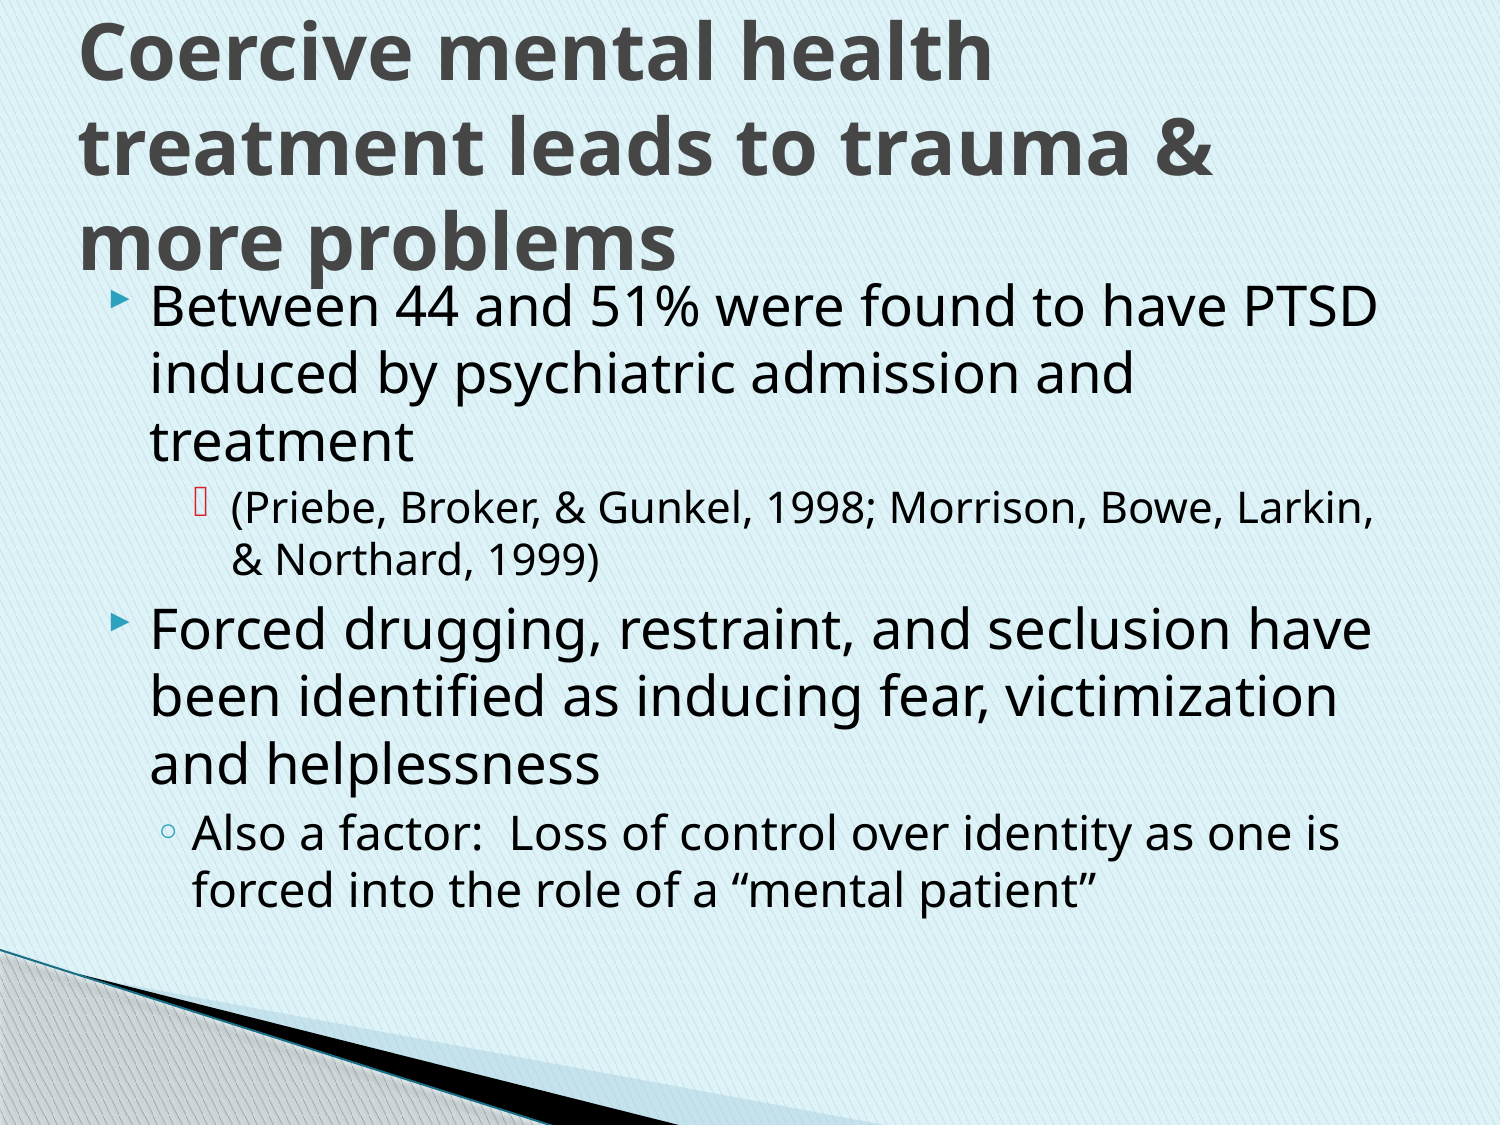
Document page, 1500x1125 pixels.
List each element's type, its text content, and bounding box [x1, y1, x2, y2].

list Between 44 and 51% were found to have PTSD induced by psychiatric admission and treatment (Priebe, Broker, & Gunkel, 1998; Morrison, Bowe, Larkin, & Northard, 1999) Forced drugging, restraint, and seclusion have been identified as inducing fear, victimization and helplessness Also a factor: Loss of control over identity as one is forced into the role of a “mental patient” [75, 262, 1425, 1063]
title Coercive mental health treatment leads to trauma & more problems [62, 50, 1413, 238]
